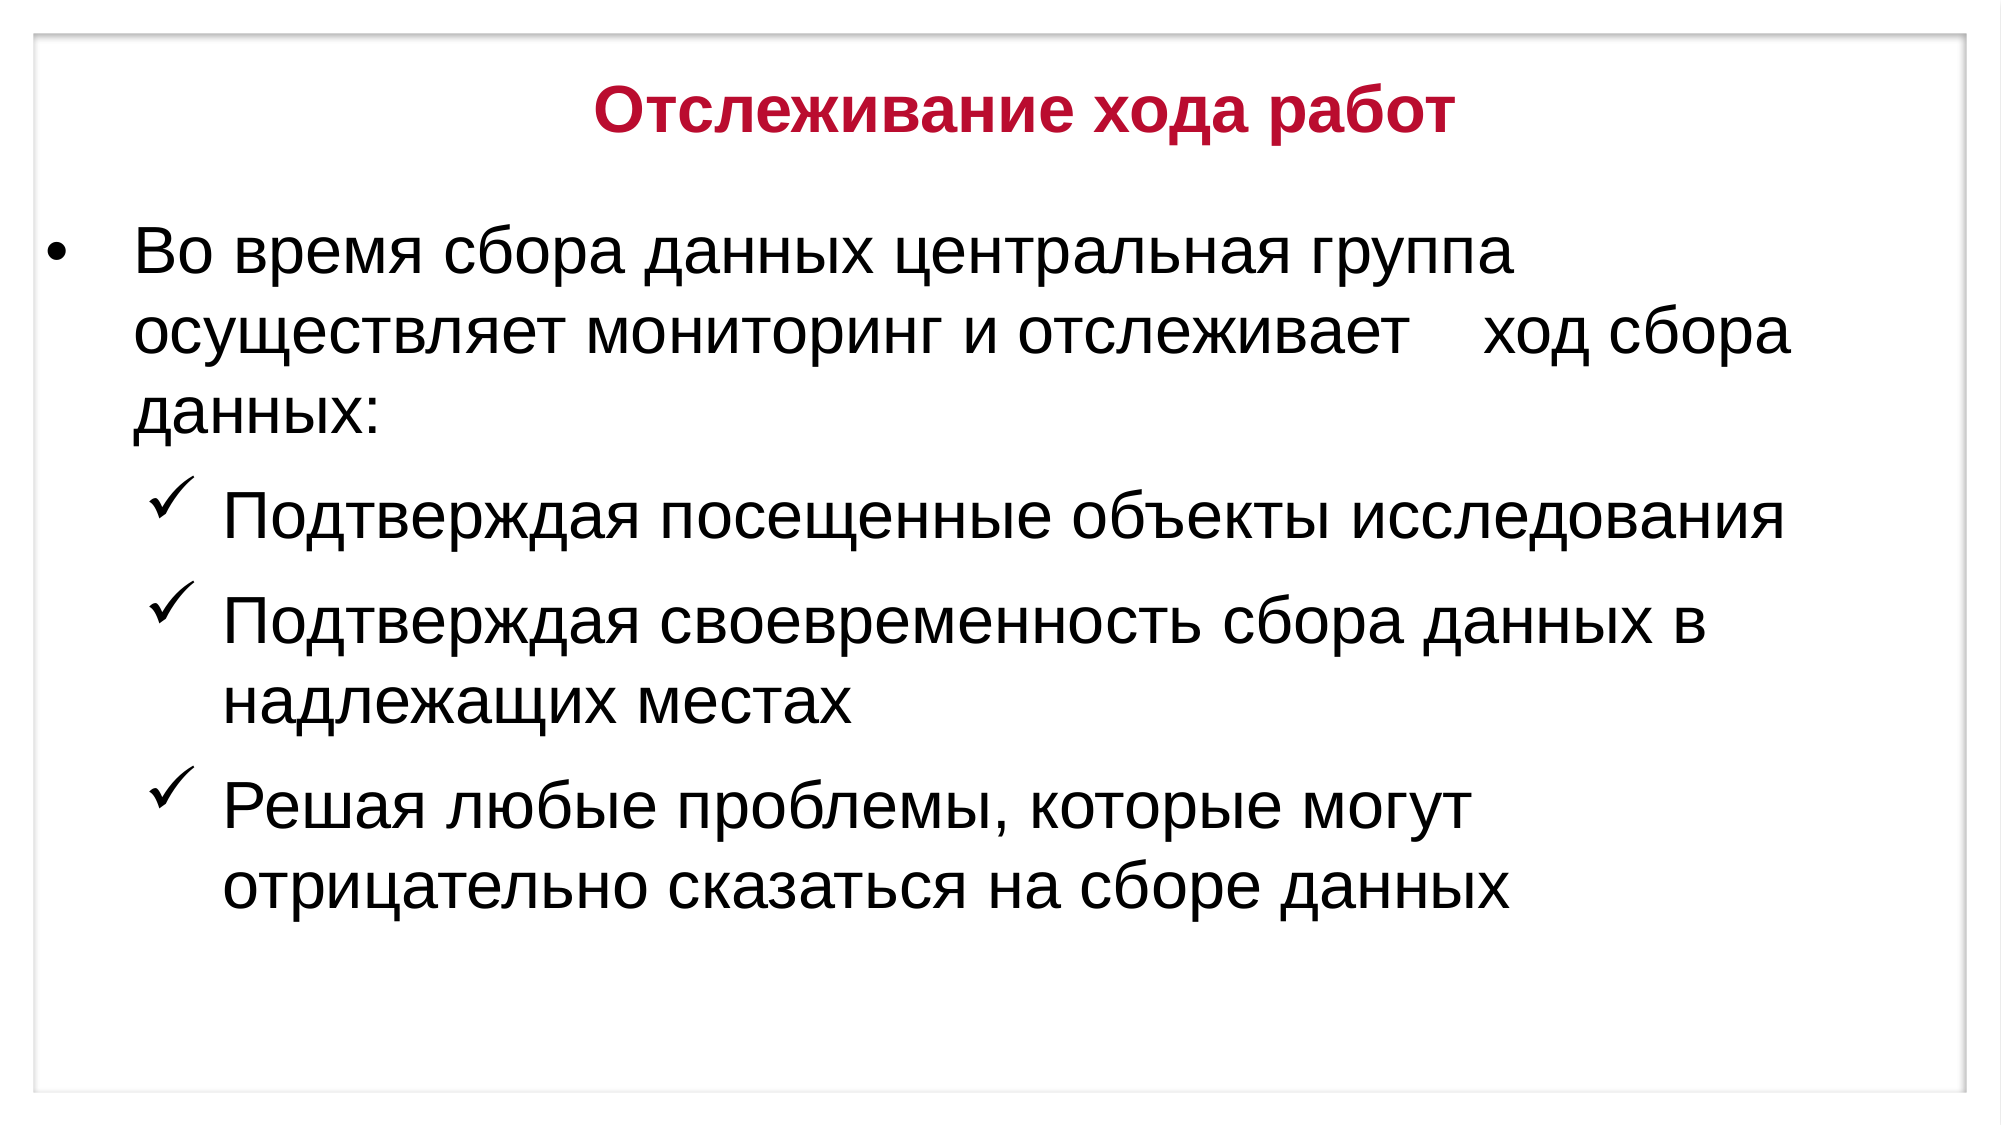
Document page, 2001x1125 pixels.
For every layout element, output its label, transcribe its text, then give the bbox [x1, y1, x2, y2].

title Отслеживание хода работ [344, 57, 1708, 153]
list • Во время сбора данных центральная группа осуществляет мониторинг и отслеживает ход сбора данных: Подтверждая посещенные объекты исследования Подтверждая своевременность сбора данных в надлежащих местах Решая любые проблемы, которые могут отрицательно сказаться на сборе данных [30, 198, 1934, 1125]
